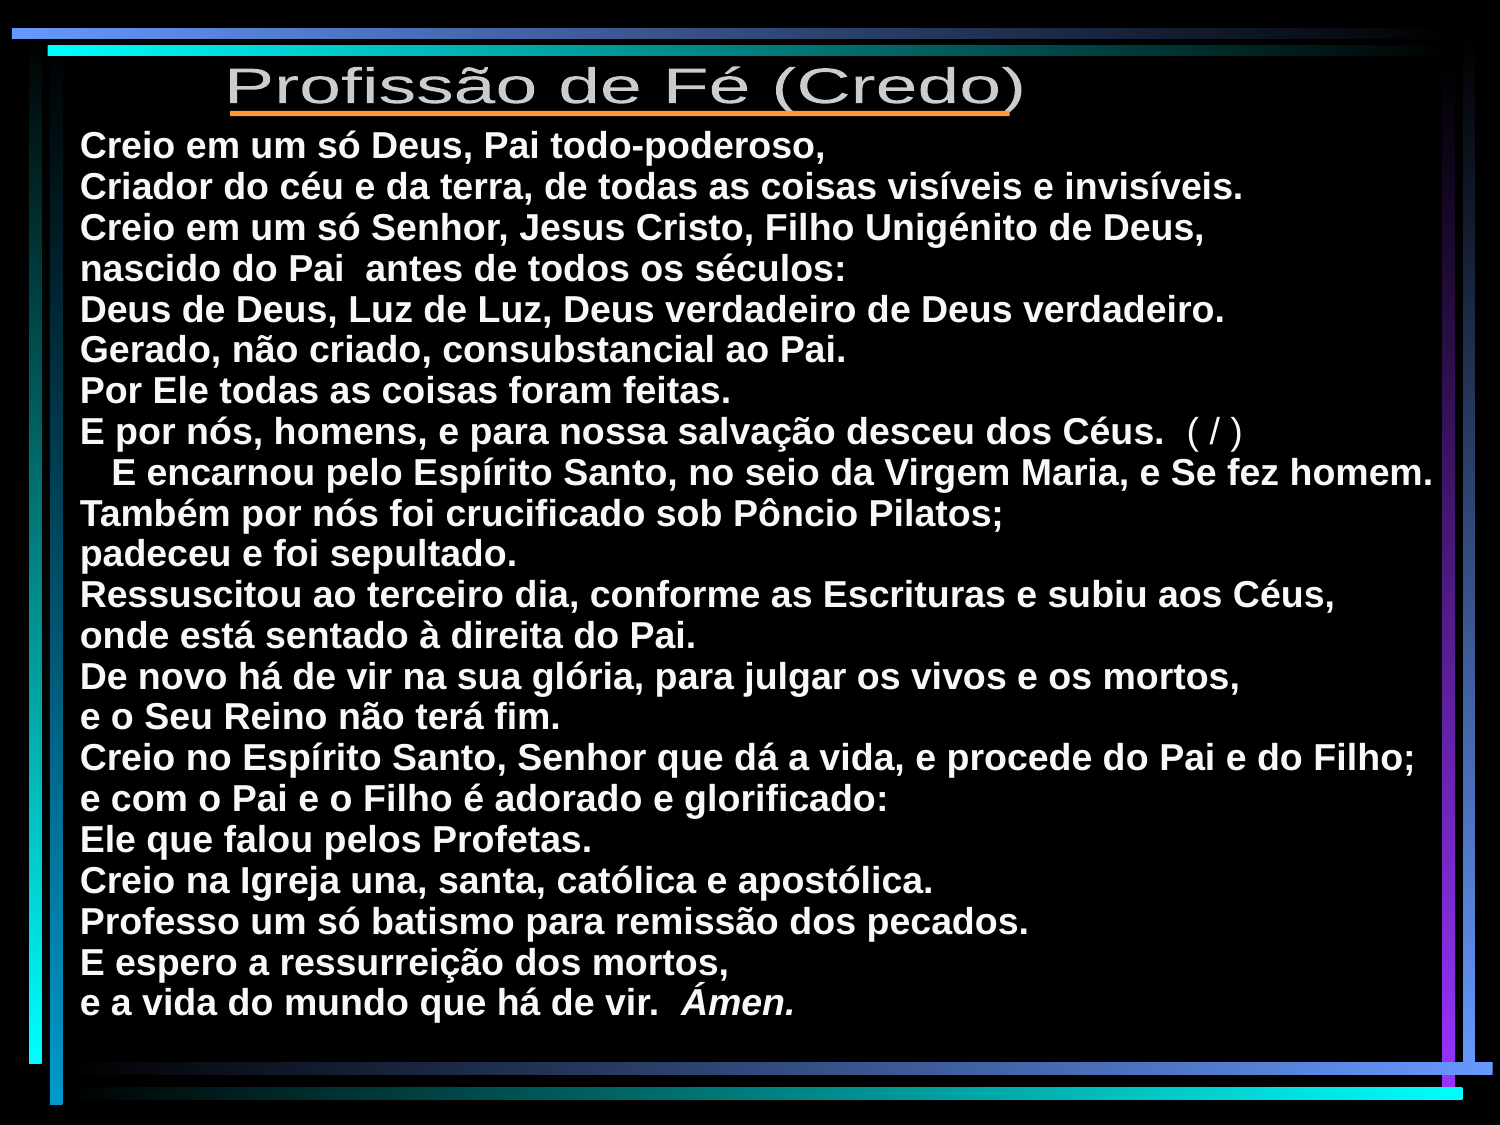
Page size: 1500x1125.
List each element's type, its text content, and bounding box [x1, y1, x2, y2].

list Creio em um só Deus, Pai todo-poderoso, Criador do céu e da terra, de todas as coisas visíveis e invisíveis. Creio em um só Senhor, Jesus Cristo, Filho Unigénito de Deus, nascido do Pai antes de todos os séculos: Deus de Deus, Luz de Luz, Deus verdadeiro de Deus verdadeiro. Gerado, não criado, consubstancial ao Pai. Por Ele todas as coisas foram feitas. E por nós, homens, e para nossa salvação desceu dos Céus. ( / ) E encarnou pelo Espírito Santo, no seio da Virgem Maria, e Se fez homem. Também por nós foi crucificado sob Pôncio Pilatos; padeceu e foi sepultado. Ressuscitou ao terceiro dia, conforme as Escrituras e subiu aos Céus, onde está sentado à direita do Pai. De novo há de vir na sua glória, para julgar os vivos e os mortos, e o Seu Reino não terá fim. Creio no Espírito Santo, Senhor que dá a vida, e procede do Pai e do Filho; e com o Pai e o Filho é adorado e glorificado: Ele que falou pelos Profetas. Creio na Igreja una, santa, católica e apostólica. Professo um só batismo para remissão dos pecados. E espero a ressurreição dos mortos, e a vida do mundo que há de vir. Ámen. [64, 125, 1471, 1047]
